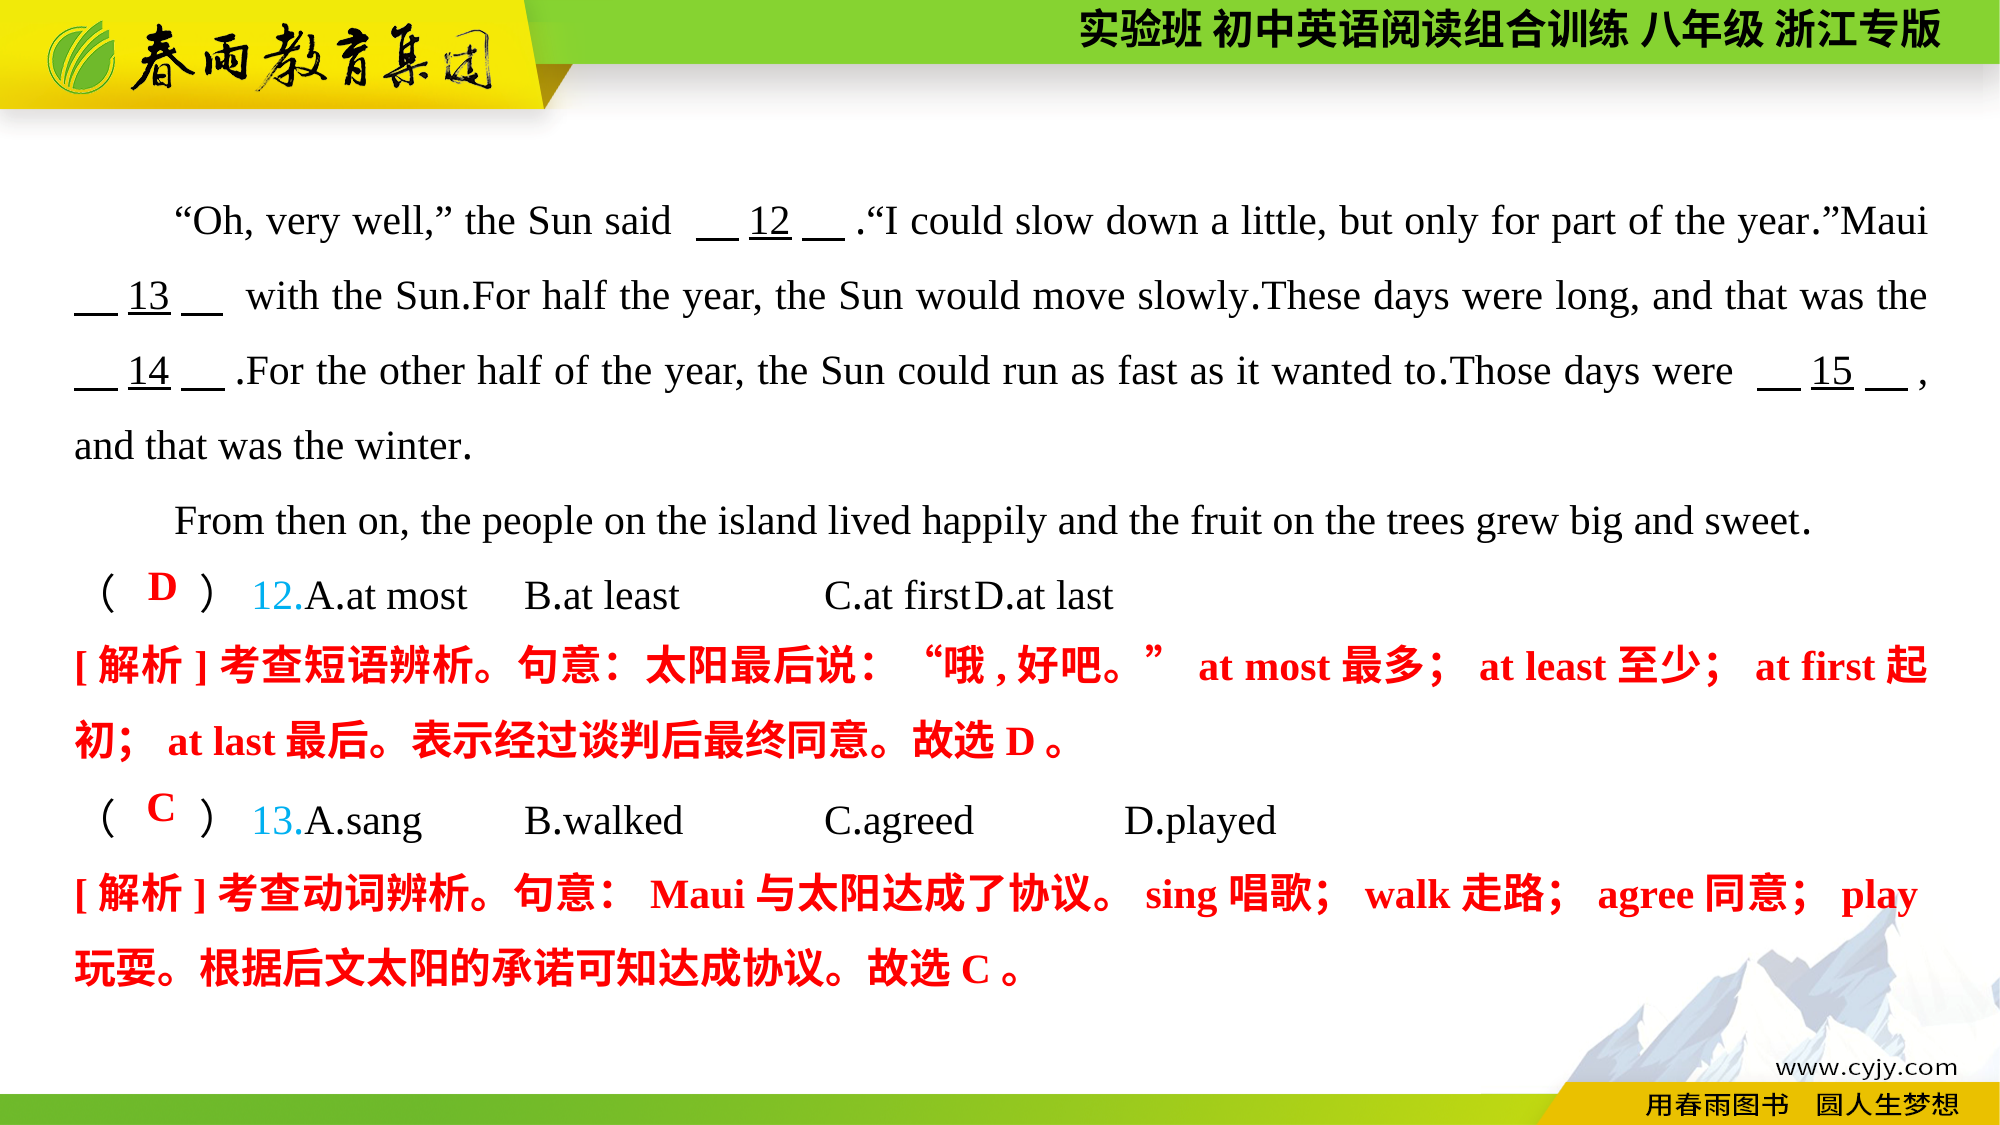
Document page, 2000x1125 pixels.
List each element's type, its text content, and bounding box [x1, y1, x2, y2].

text_box C [131, 771, 192, 837]
list “Oh, very well,” the Sun said 12 .“I could slow down a little, but only for part of the year.”Maui 13 with the Sun.For half the year, the Sun would move slowly.These days were long, and that was the 14 .For the other half of the year, the Sun could run as fast as it wanted to.Those days were 15 , and that was the winter. From then on, the people on the island lived happily and the fruit on the trees grew big and sweet. （ ）12.A.at most B.at least C.at first D.at last （ ）13.A.sang B.walked C.agreed D.played [192, 772, 1944, 834]
list “Oh, very well,” the Sun said 12 .“I could slow down a little, but only for part of the year.”Maui 13 with the Sun.For half the year, the Sun would move slowly.These days were long, and that was the 14 .For the other half of the year, the Sun could run as fast as it wanted to.Those days were 15 , and that was the winter. From then on, the people on the island lived happily and the fruit on the trees grew big and sweet. （ ）12.A.at most B.at least C.at first D.at last （ ）13.A.sang B.walked C.agreed D.played [59, 160, 1944, 606]
text_box [解析]考查短语辨析。句意：太阳最后说：“哦,好吧。”at most最多；at least至少；at first起初；at last最后。表示经过谈判后最终同意。故选D。 [59, 606, 1944, 772]
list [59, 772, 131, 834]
text_box D [133, 551, 194, 617]
picture [0, 0, 2000, 1125]
text_box [解析]考查动词辨析。句意：Maui与太阳达成了协议。sing唱歌；walk走路；agree同意；play玩耍。根据后文太阳的承诺可知达成协议。故选C。 [59, 834, 1944, 1000]
